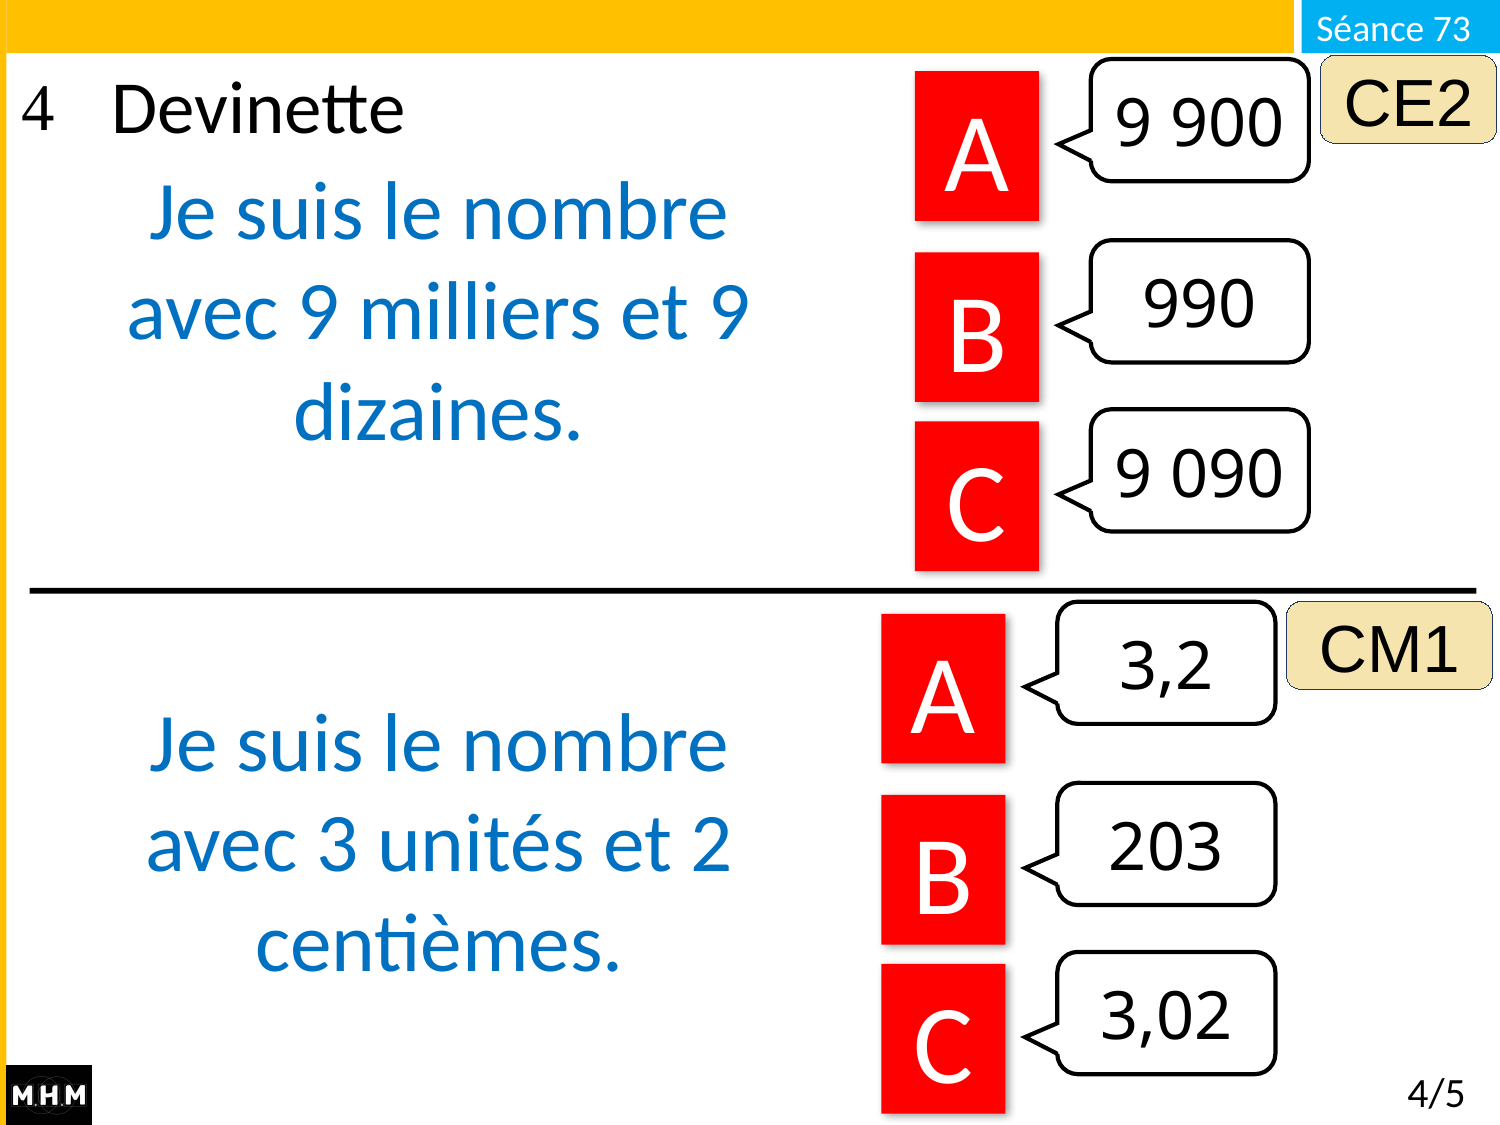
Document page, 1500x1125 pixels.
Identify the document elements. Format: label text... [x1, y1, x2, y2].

picture [6, 1065, 92, 1125]
text_box C [881, 963, 1006, 1114]
text_box Je suis le nombre avec 3 unités et 2 centièmes. [74, 680, 805, 996]
text_box 3,2 [1020, 599, 1278, 726]
title Devinette [1302, 60, 1391, 160]
list 4/5 [1373, 1064, 1500, 1125]
text_box A [881, 613, 1006, 764]
text_box C [914, 421, 1039, 572]
text_box 3,02 [1020, 949, 1278, 1077]
text_box 203 [1020, 780, 1278, 908]
text_box B [914, 252, 1039, 402]
text_box CE2 [1320, 55, 1497, 144]
text_box A [914, 71, 1039, 221]
text_box 990 [1053, 238, 1311, 365]
text_box 9 090 [1053, 407, 1311, 534]
text_box B [881, 794, 1006, 945]
text_box CM1 [1286, 601, 1493, 690]
text_box Je suis le nombre avec 9 milliers et 9 dizaines. [73, 149, 805, 464]
title Devinette [96, 60, 1098, 160]
text_box 9 900 [1053, 56, 1311, 184]
